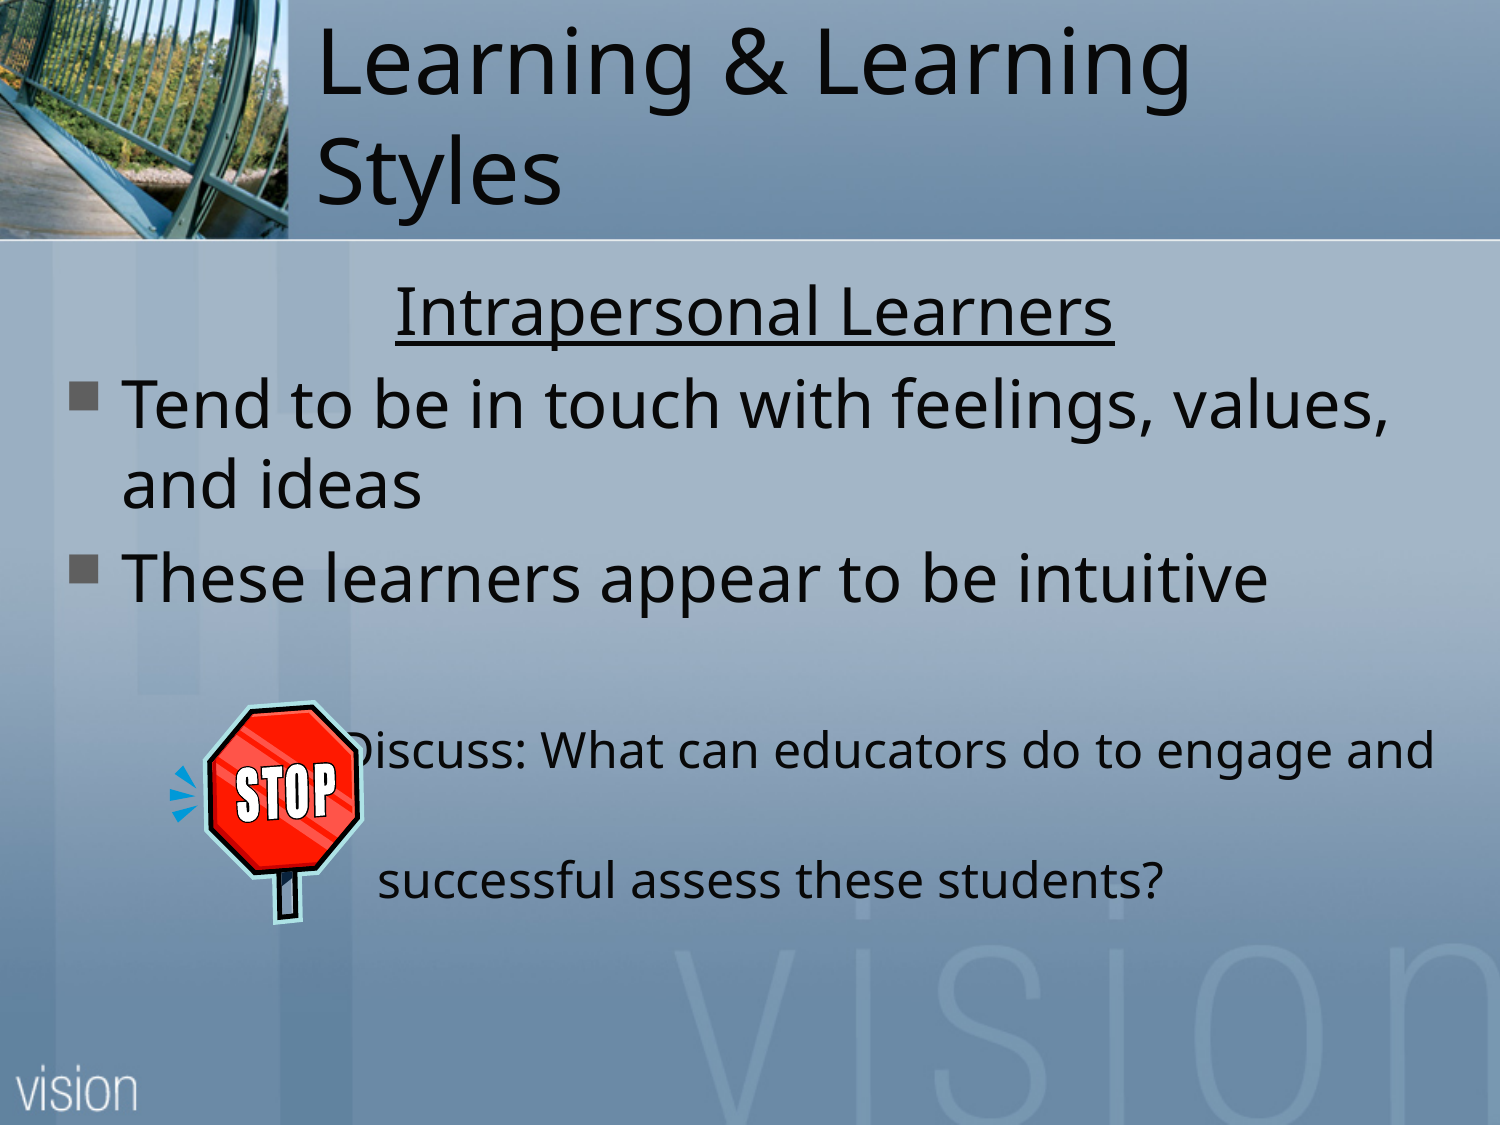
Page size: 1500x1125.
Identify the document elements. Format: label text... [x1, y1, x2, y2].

title Learning & Learning Styles [299, 24, 1462, 201]
picture [0, 0, 1500, 1125]
list Intrapersonal Learners Tend to be in touch with feelings, values, and ideas These learners appear to be intuitive Discuss: What can educators do to engage and successful assess these students? [49, 261, 1462, 1095]
